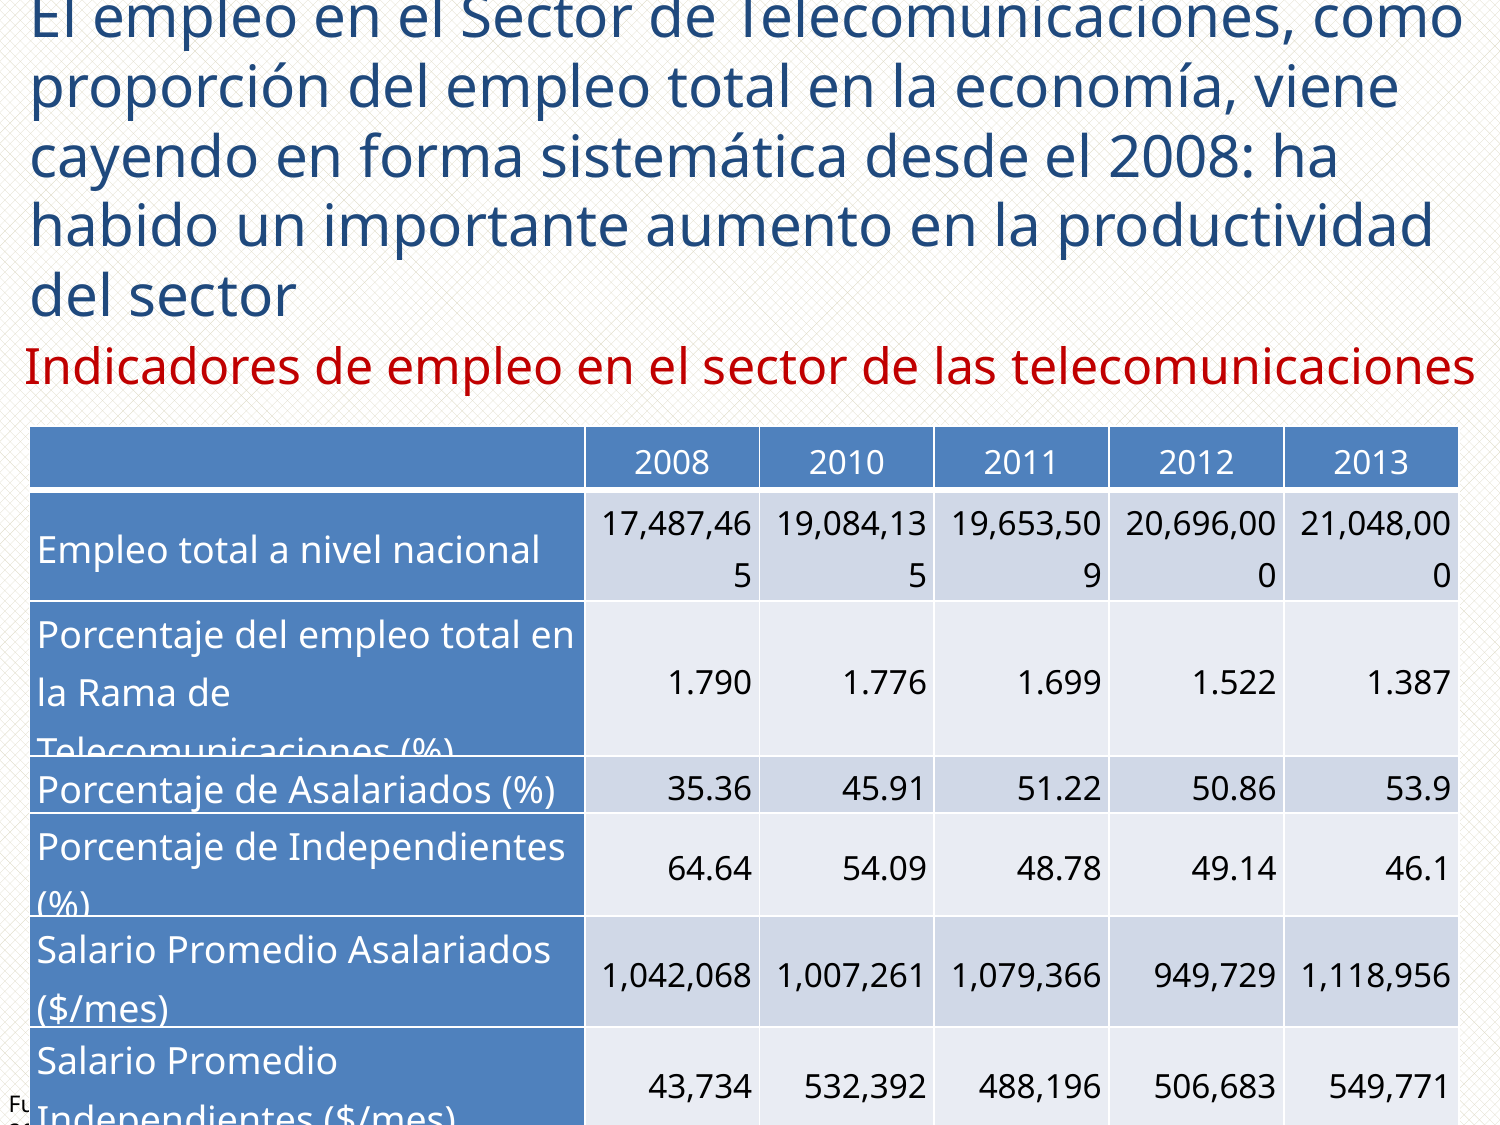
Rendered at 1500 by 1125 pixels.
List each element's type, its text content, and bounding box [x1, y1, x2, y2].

table_header 2013 [1285, 427, 1458, 487]
table_cell 21,048,000 [1285, 493, 1458, 600]
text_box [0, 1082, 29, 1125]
table_cell 45.91 [760, 757, 933, 812]
table_cell 949,729 [1110, 917, 1283, 1026]
table_cell 17,487,465 [586, 493, 759, 600]
table_cell 1.699 [935, 602, 1108, 755]
table_cell 53.9 [1285, 757, 1458, 812]
text_box El empleo en el Sector de Telecomunicaciones, como proporción del empleo total en la economía, viene cayendo en forma sistemática desde el 2008: ha habido un importante aumento en la productividad del sector [14, 0, 1495, 326]
table_cell 48.78 [935, 814, 1108, 915]
table_cell 19,653,509 [935, 493, 1108, 600]
table_cell Empleo total a nivel nacional [30, 493, 584, 600]
table_cell 1,042,068 [586, 917, 759, 1026]
table_cell 51.22 [935, 757, 1108, 812]
table_header 2010 [760, 427, 933, 487]
table_header 2008 [586, 427, 759, 487]
table_header 2012 [1110, 427, 1283, 487]
table_cell 49.14 [1110, 814, 1283, 915]
table_cell 488,196 [935, 1028, 1108, 1125]
table_cell 50.86 [1110, 757, 1283, 812]
table_cell 1.387 [1285, 602, 1458, 755]
table_cell 64.64 [586, 814, 759, 915]
table_cell 532,392 [760, 1028, 933, 1125]
table_cell Salario Promedio Asalariados ($/mes) [30, 917, 584, 1026]
table_cell 549,771 [1285, 1028, 1458, 1125]
table_cell 35.36 [586, 757, 759, 812]
table_cell 1.776 [760, 602, 933, 755]
table_cell 46.1 [1285, 814, 1458, 915]
table_cell 20,696,000 [1110, 493, 1283, 600]
table_cell 1.790 [586, 602, 759, 755]
table_cell Salario Promedio Independientes ($/mes) [30, 1028, 584, 1125]
table_cell Porcentaje de Independientes (%) [30, 814, 584, 915]
text_box Indicadores de empleo en el sector de las telecomunicaciones [5, 326, 1497, 402]
table_cell 1,007,261 [760, 917, 933, 1026]
table_header [30, 427, 584, 487]
table_cell Porcentaje del empleo total en la Rama de Telecomunicaciones (%) [30, 602, 584, 755]
table_cell 1,118,956 [1285, 917, 1458, 1026]
table_cell 506,683 [1110, 1028, 1283, 1125]
table_cell 43,734 [586, 1028, 759, 1125]
table_cell Porcentaje de Asalariados (%) [30, 757, 584, 812]
table_cell 19,084,135 [760, 493, 933, 600]
table_cell 1,079,366 [935, 917, 1108, 1026]
table_cell 54.09 [760, 814, 933, 915]
table_cell 1.522 [1110, 602, 1283, 755]
table_header 2011 [935, 427, 1108, 487]
